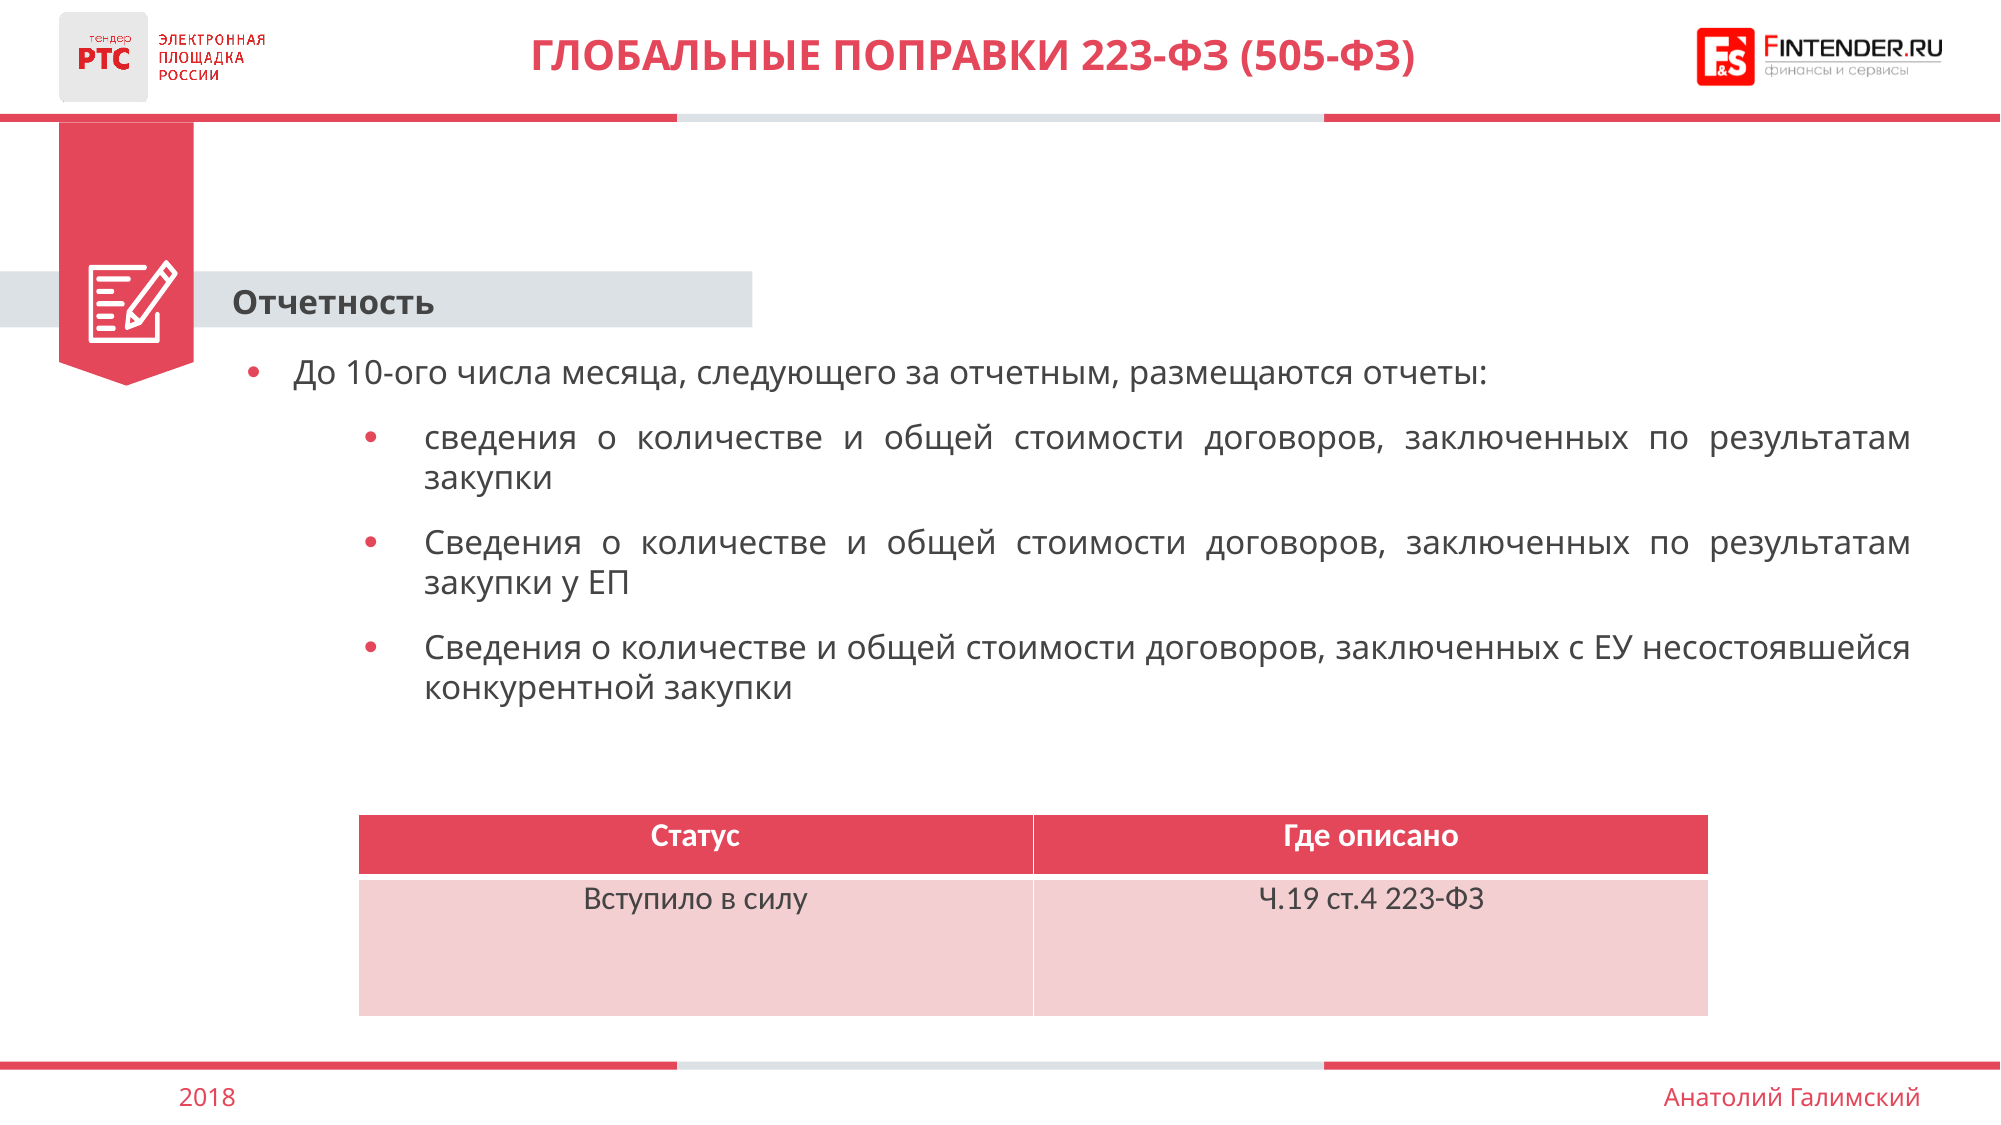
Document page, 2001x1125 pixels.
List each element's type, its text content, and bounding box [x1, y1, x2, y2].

text_box [124, 260, 178, 330]
text_box [58, 121, 195, 387]
text_box Анатолий Галимский [1584, 1073, 2000, 1119]
text_box До 10-ого числа месяца, следующего за отчетным, размещаются отчеты: сведения о количестве и общей стоимости договоров, заключенных по результатам закупки Сведения о количестве и общей стоимости договоров, заключенных по результатам закупки у ЕП Сведения о количестве и общей стоимости договоров, заключенных с ЕУ несостоявшейся конкурентной закупки [231, 344, 1929, 714]
table_cell Вступило в силу [359, 880, 1033, 1016]
table_header Статус [359, 815, 1033, 874]
picture [59, 12, 265, 102]
title ГЛОБАЛЬНЫЕ ПОПРАВКИ 223-фз (505-фз) [294, 0, 1652, 114]
text_box Отчетность [231, 281, 960, 322]
table_header Где описано [1034, 815, 1708, 874]
text_box [0, 270, 58, 328]
picture [1696, 18, 1942, 95]
text_box [195, 270, 753, 328]
table_cell Ч.19 ст.4 223-ФЗ [1034, 880, 1708, 1016]
text_box [88, 264, 160, 343]
text_box 2018 [0, 1073, 415, 1119]
